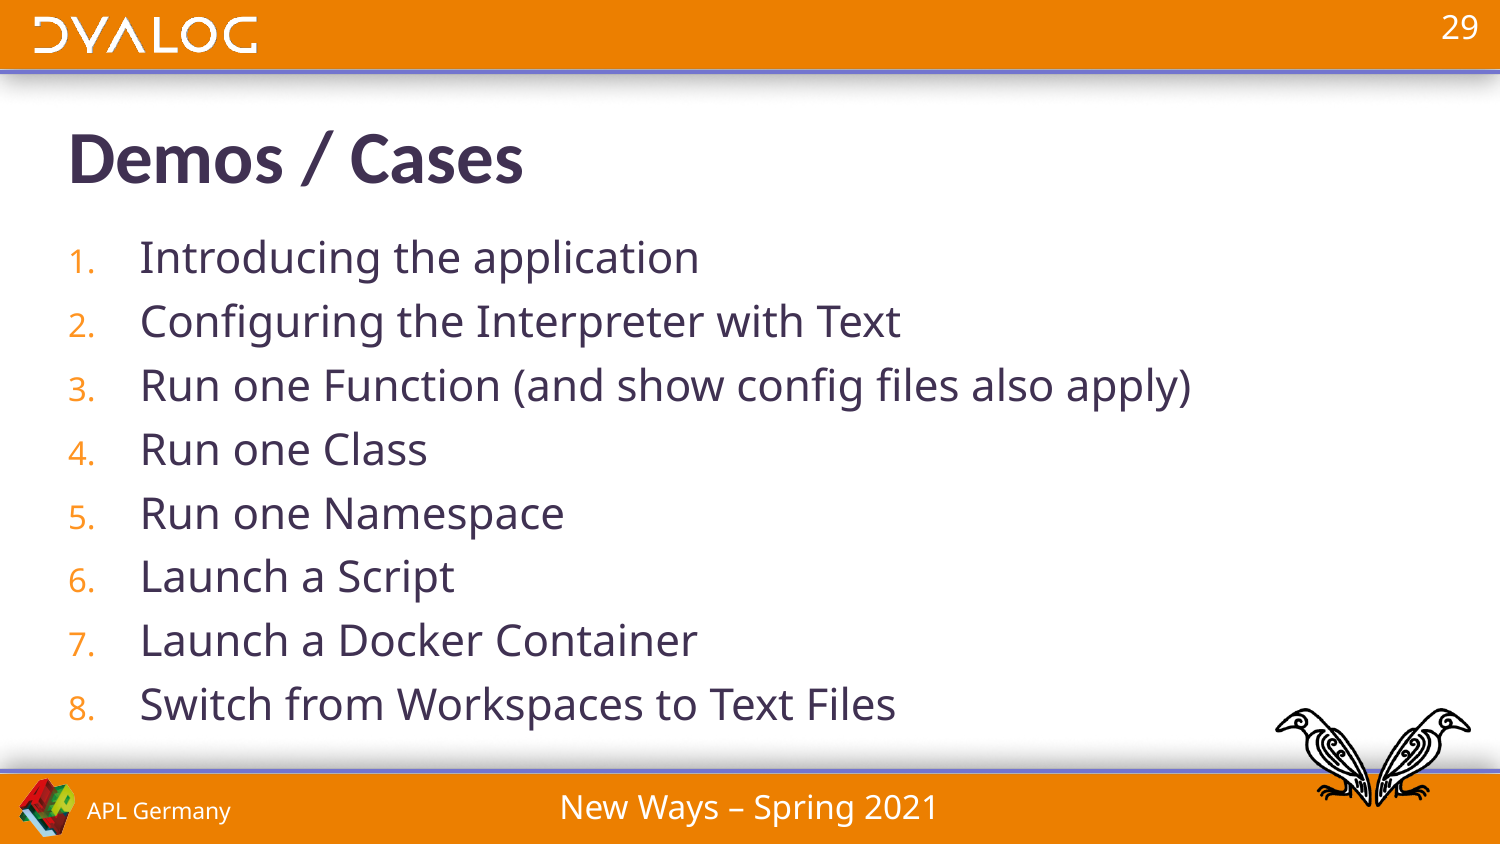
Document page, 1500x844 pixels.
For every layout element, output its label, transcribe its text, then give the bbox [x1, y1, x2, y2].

title Demos / Cases [53, 104, 1444, 202]
picture [0, 0, 1500, 108]
list Introducing the application Configuring the Interpreter with Text Run one Function (and show config files also apply) Run one Class Run one Namespace Launch a Script Launch a Docker Container Switch from Workspaces to Text Files [53, 222, 1444, 740]
picture [0, 708, 1500, 844]
